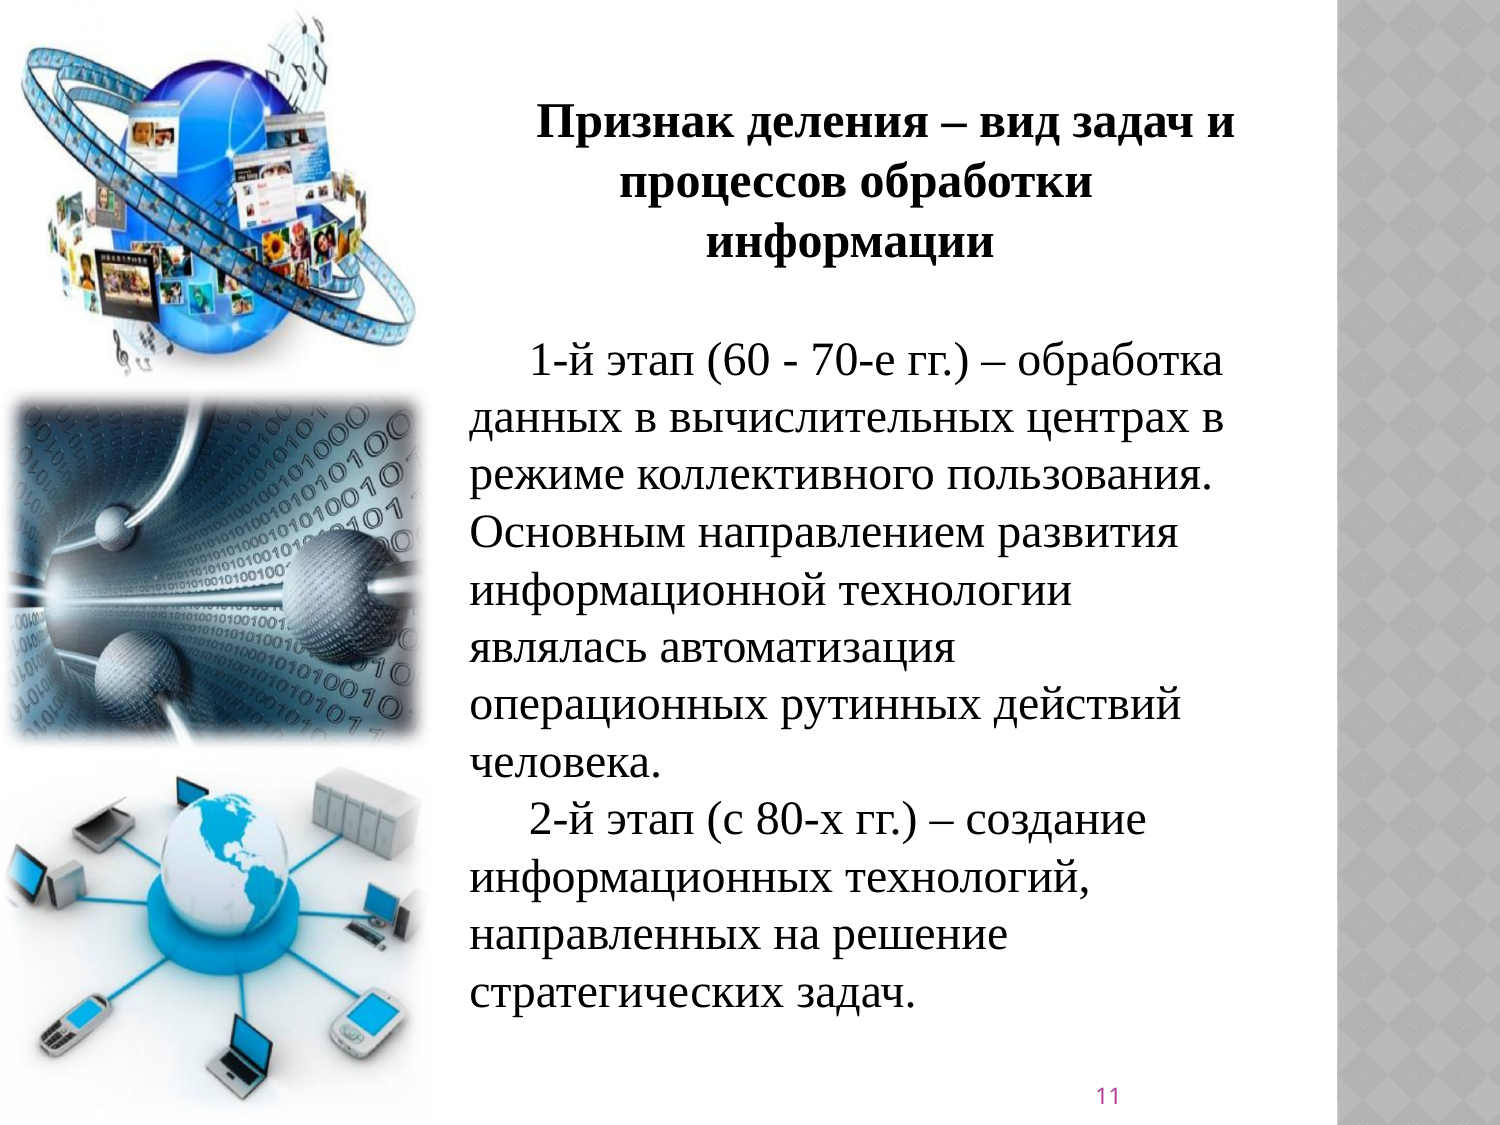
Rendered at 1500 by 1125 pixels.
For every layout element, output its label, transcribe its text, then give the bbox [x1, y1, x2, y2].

text_box Признак деления – вид задач и процессов обработки информации 1-й этап (60 - 70-е гг.) – обработка данных в вычислительных центрах в режиме кол­лективного пользования. Основным направлением развития информационной технологии являлась автоматизация операционных рутинных действий человека. 2-й этап (с 80-х гг.) – создание информационных технологий, направленных на решение стратегических задач. [454, 79, 1258, 1025]
picture [0, 384, 432, 1125]
slide_number 11 [1025, 1075, 1122, 1113]
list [0, 0, 432, 384]
